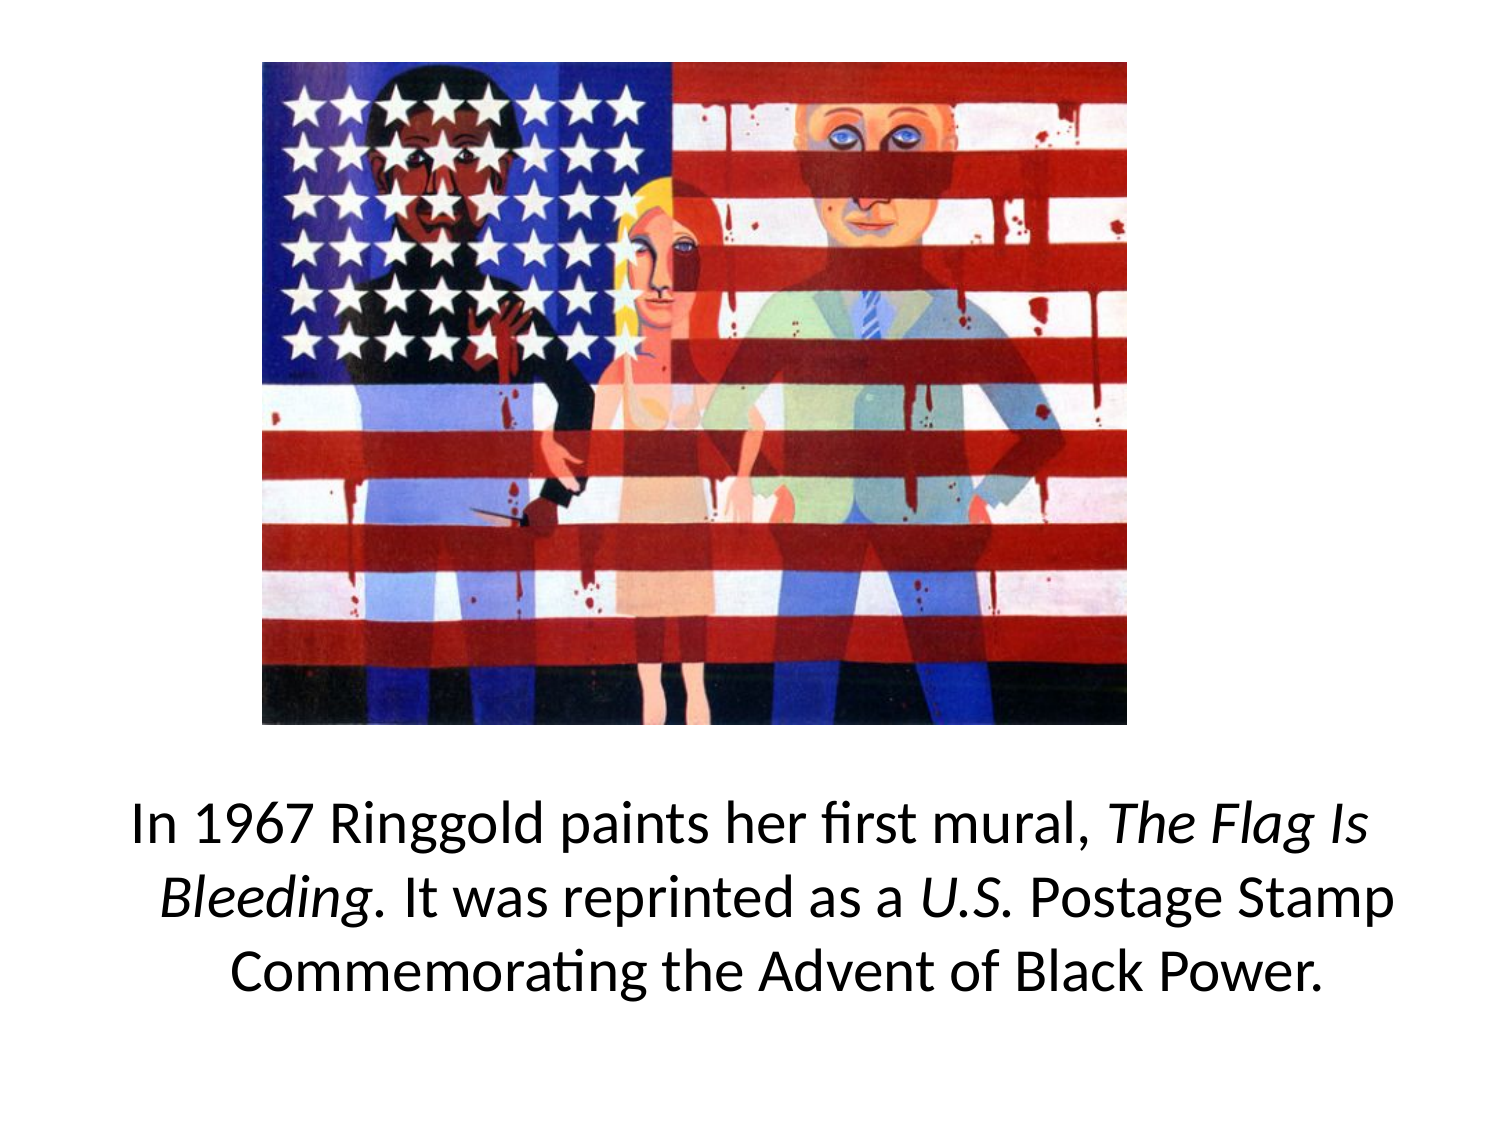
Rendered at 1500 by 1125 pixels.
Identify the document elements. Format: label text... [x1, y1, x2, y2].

picture [262, 62, 1127, 726]
list In 1967 Ringgold paints her first mural, The Flag Is Bleeding. It was reprinted as a U.S. Postage Stamp Commemorating the Advent of Black Power. [75, 774, 1425, 1030]
